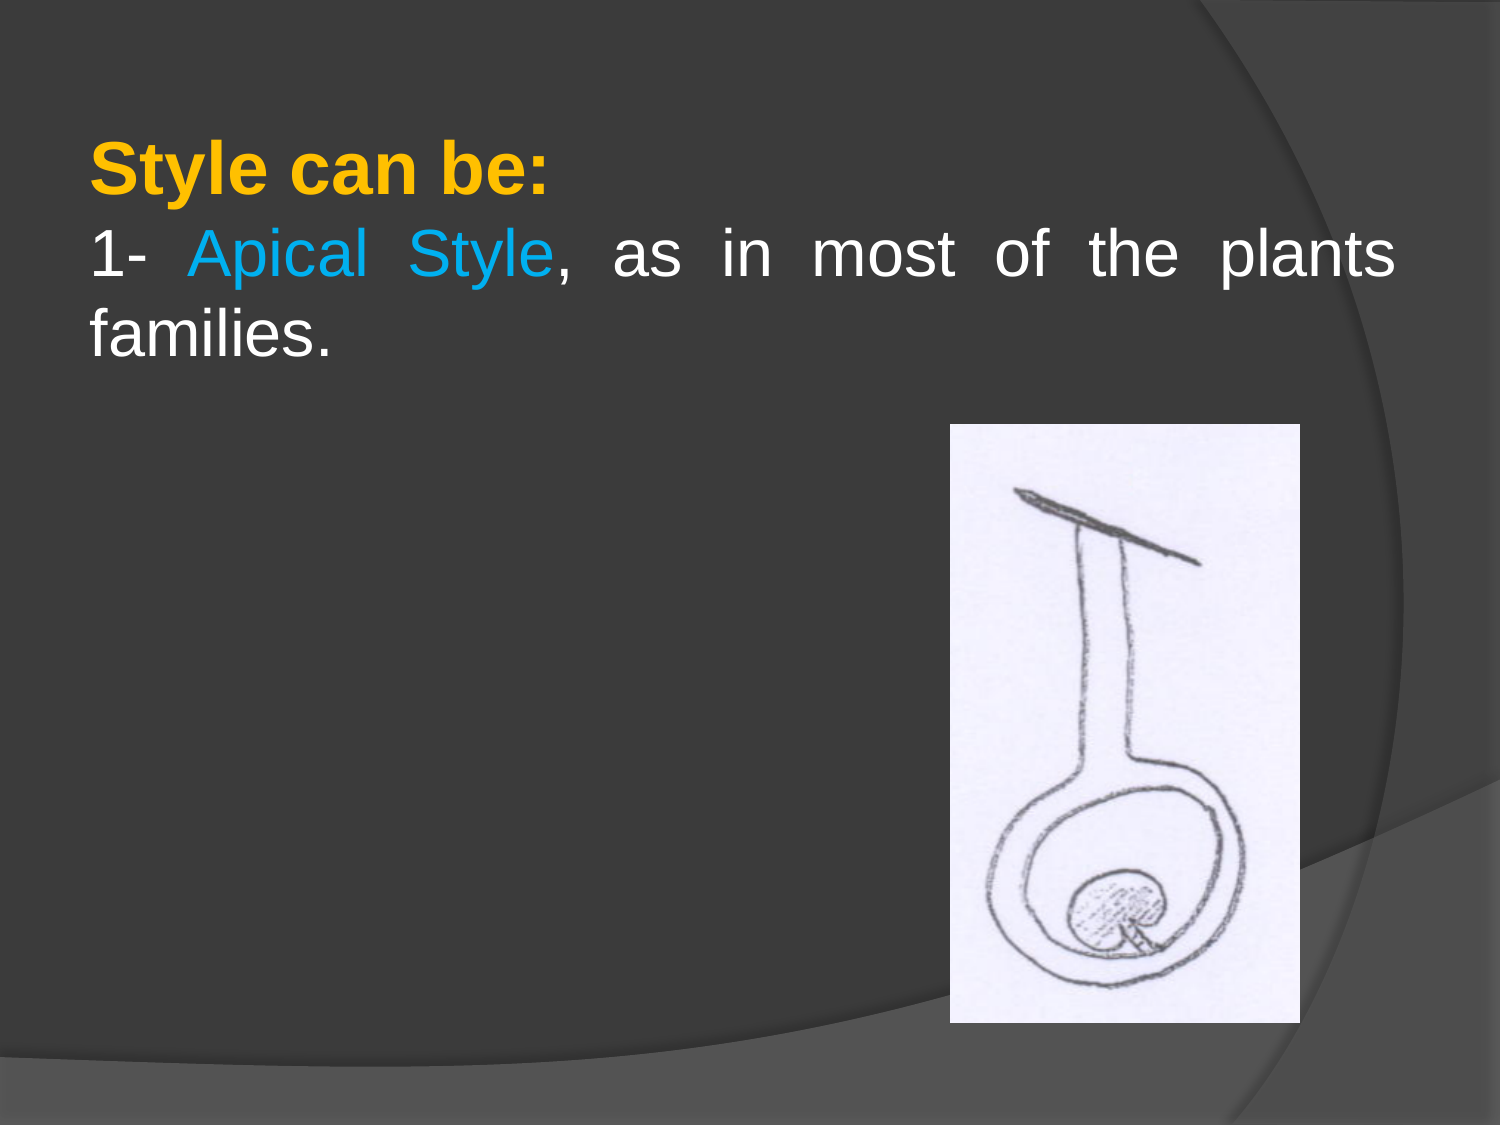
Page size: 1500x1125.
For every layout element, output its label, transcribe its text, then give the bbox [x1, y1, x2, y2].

picture [949, 424, 1301, 1024]
text_box Style can be: 1- Apical Style, as in most of the plants families. [74, 112, 1413, 378]
